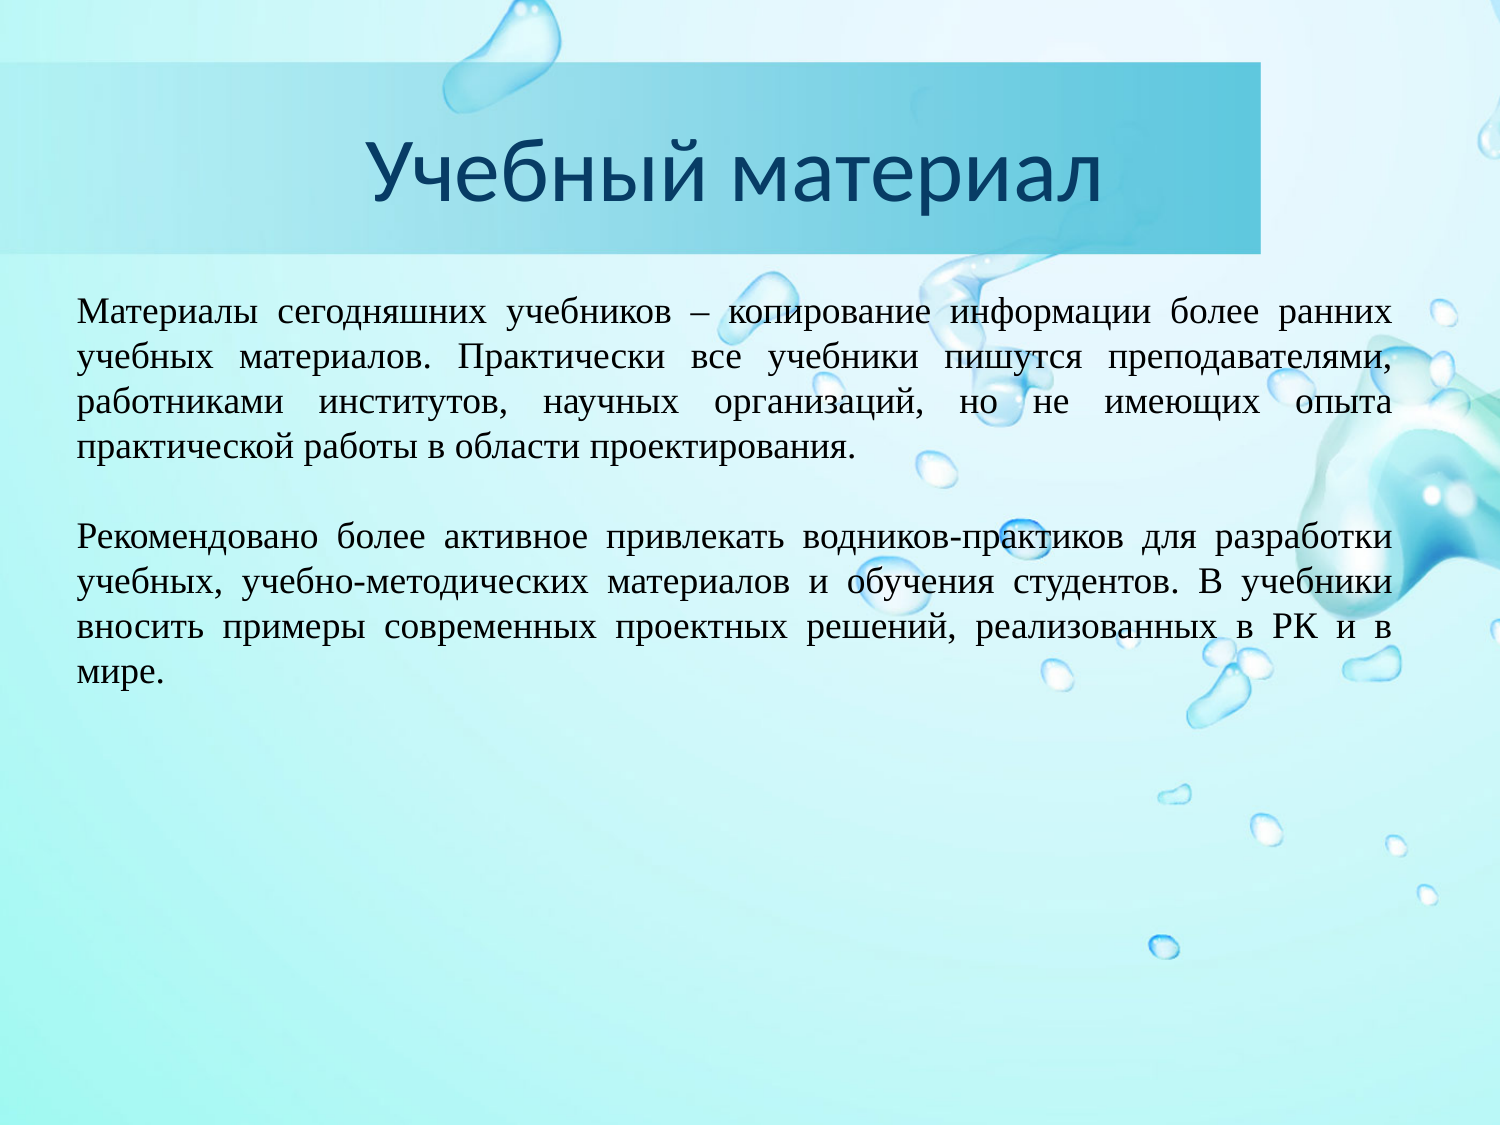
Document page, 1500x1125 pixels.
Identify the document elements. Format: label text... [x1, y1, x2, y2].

title Учебный материал [0, 67, 1471, 263]
text_box Материалы сегодняшних учебников – копирование информации более ранних учебных материалов. Практически все учебники пишутся преподавателями, работниками институтов, научных организаций, но не имеющих опыта практической работы в области проектирования. Рекомендовано более активное привлекать водников-практиков для разработки учебных, учебно-методических материалов и обучения студентов. В учебники вносить примеры современных проектных решений, реализованных в РК и в мире. [61, 278, 1409, 699]
picture [0, 0, 1500, 1125]
